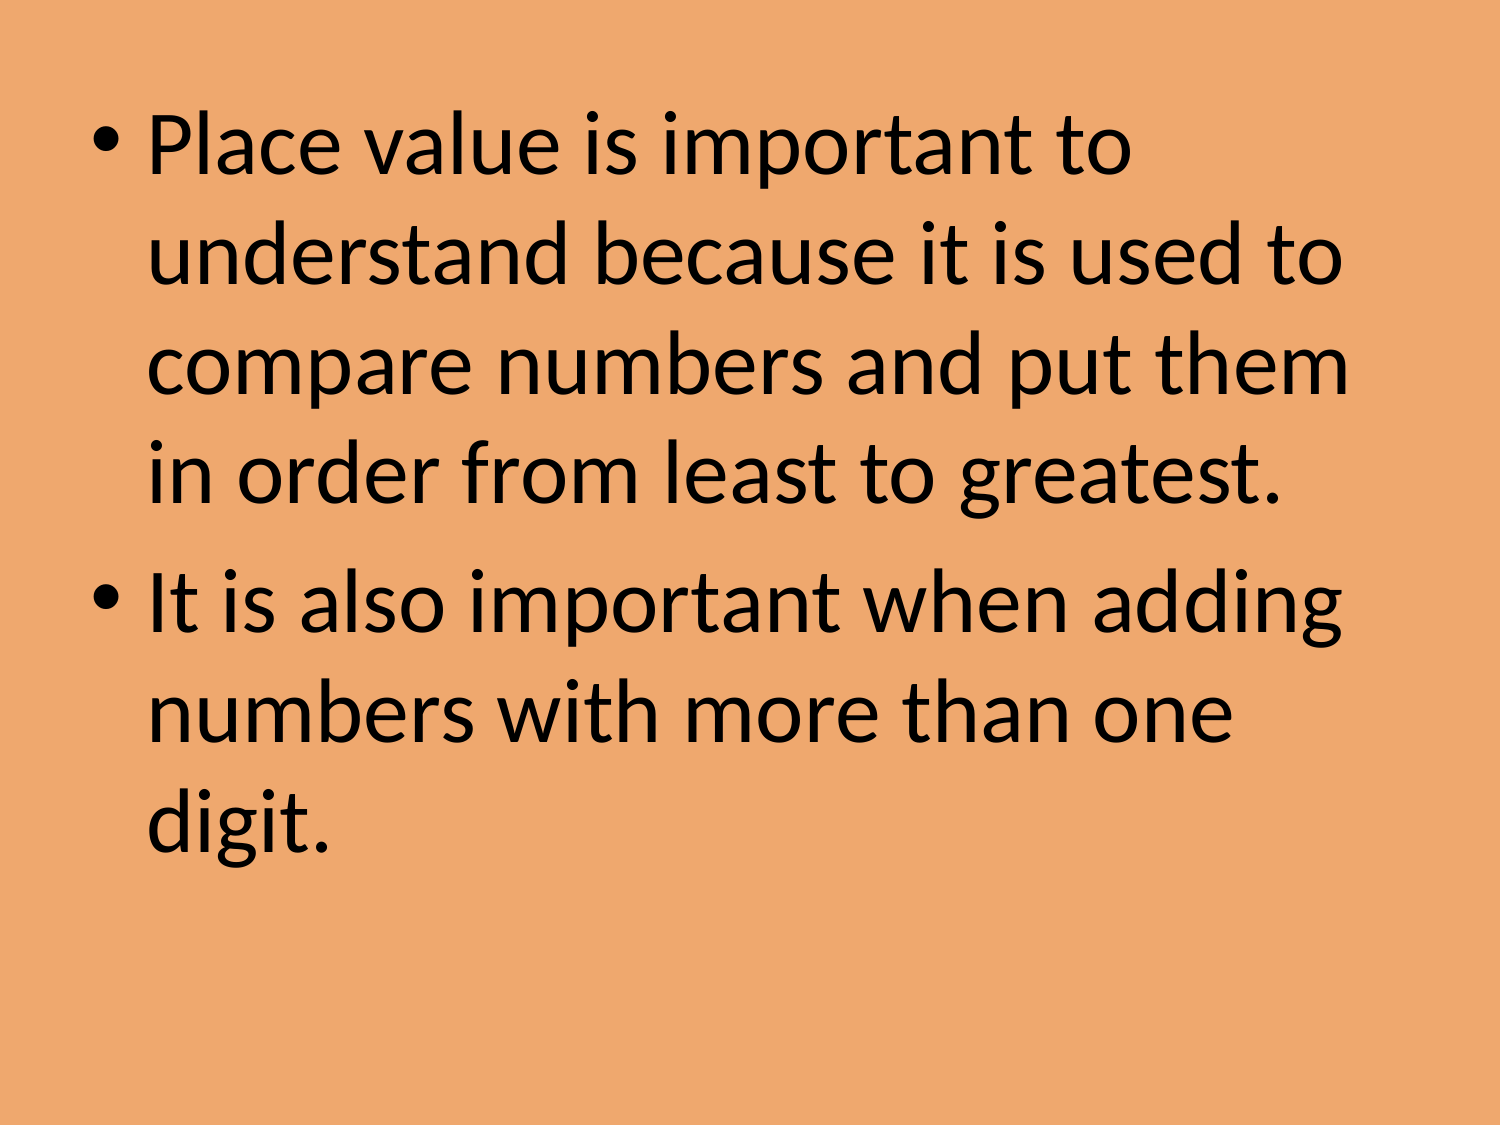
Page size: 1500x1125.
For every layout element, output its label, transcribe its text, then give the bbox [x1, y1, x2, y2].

list Place value is important to understand because it is used to compare numbers and put them in order from least to greatest. It is also important when adding numbers with more than one digit. [75, 75, 1425, 1005]
